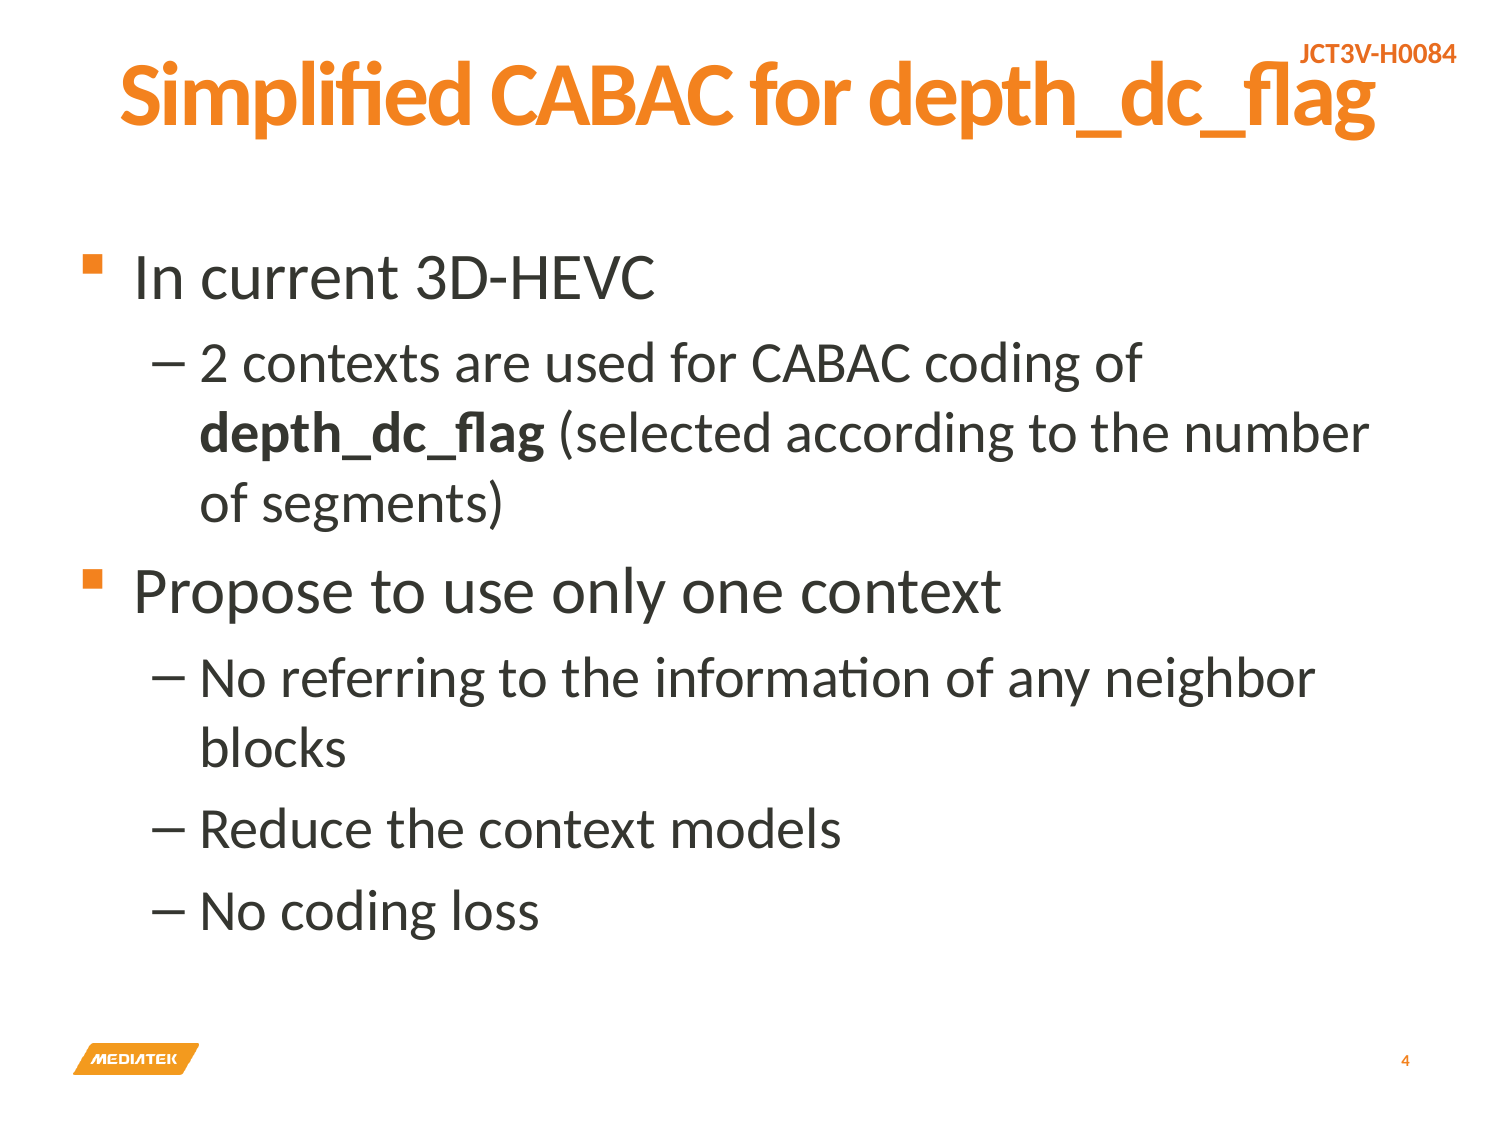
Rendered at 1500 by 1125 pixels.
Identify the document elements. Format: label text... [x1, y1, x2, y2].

list In current 3D-HEVC 2 contexts are used for CABAC coding of depth_dc_flag (selected according to the number of segments) Propose to use only one context No referring to the information of any neighbor blocks Reduce the context models No coding loss [62, 224, 1424, 1050]
picture [73, 1050, 199, 1075]
title Simplified CABAC for depth_dc_flag [87, 47, 1410, 200]
slide_number 4 [1251, 1029, 1425, 1090]
